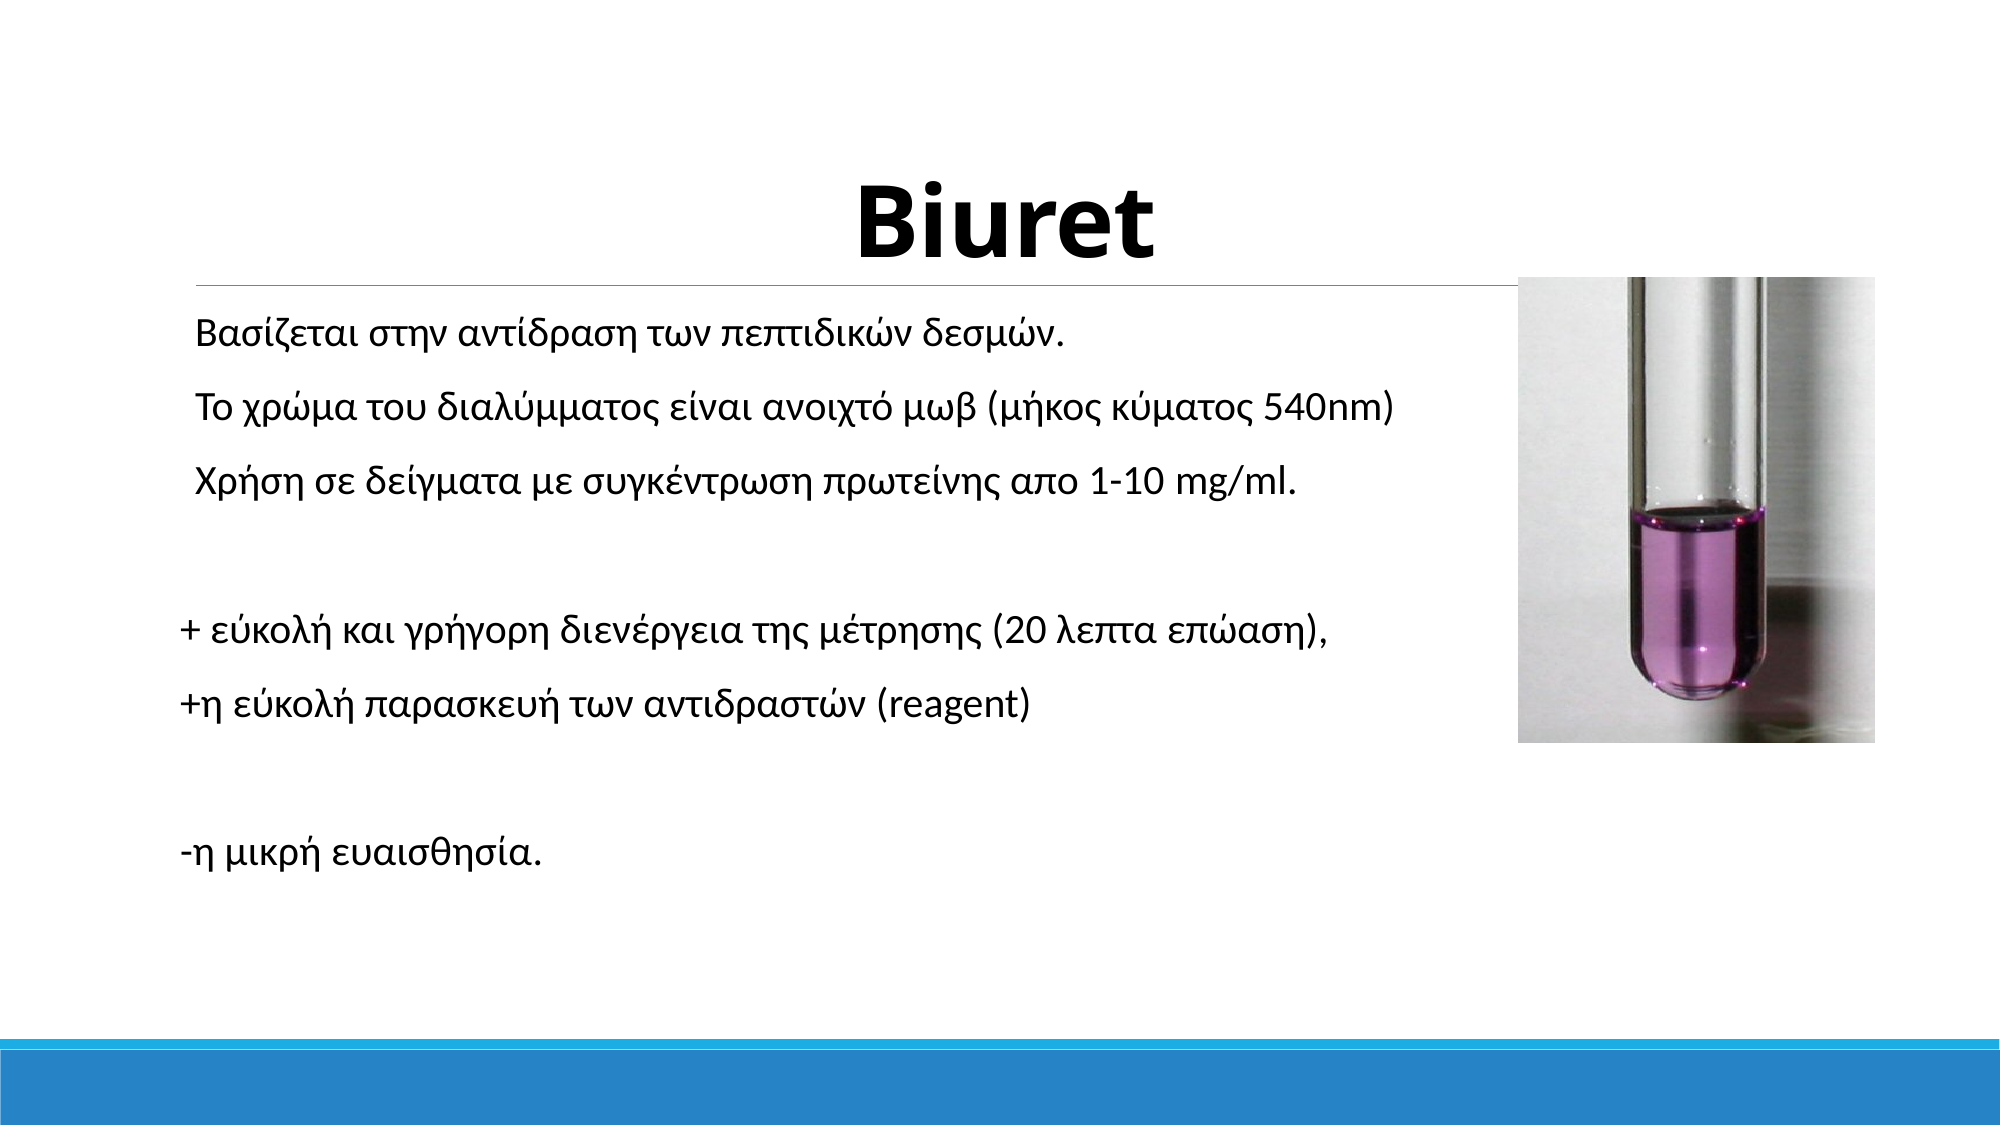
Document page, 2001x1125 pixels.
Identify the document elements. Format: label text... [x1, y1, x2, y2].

list Βασίζεται στην αντίδραση των πεπτιδικών δεσμών. Το χρώμα του διαλύμματος είναι ανοιχτό μωβ (μήκος κύματος 540nm) Χρήση σε δείγματα με συγκέντρωση πρωτείνης απο 1-10 mg/ml. + εύκολή και γρήγορη διενέργεια της μέτρησης (20 λεπτα επώαση), +η εύκολή παρασκευή των αντιδραστών (reagent) -η μικρή ευαισθησία. [180, 302, 1830, 963]
title Biuret [180, 47, 1830, 285]
picture [1517, 276, 1876, 743]
